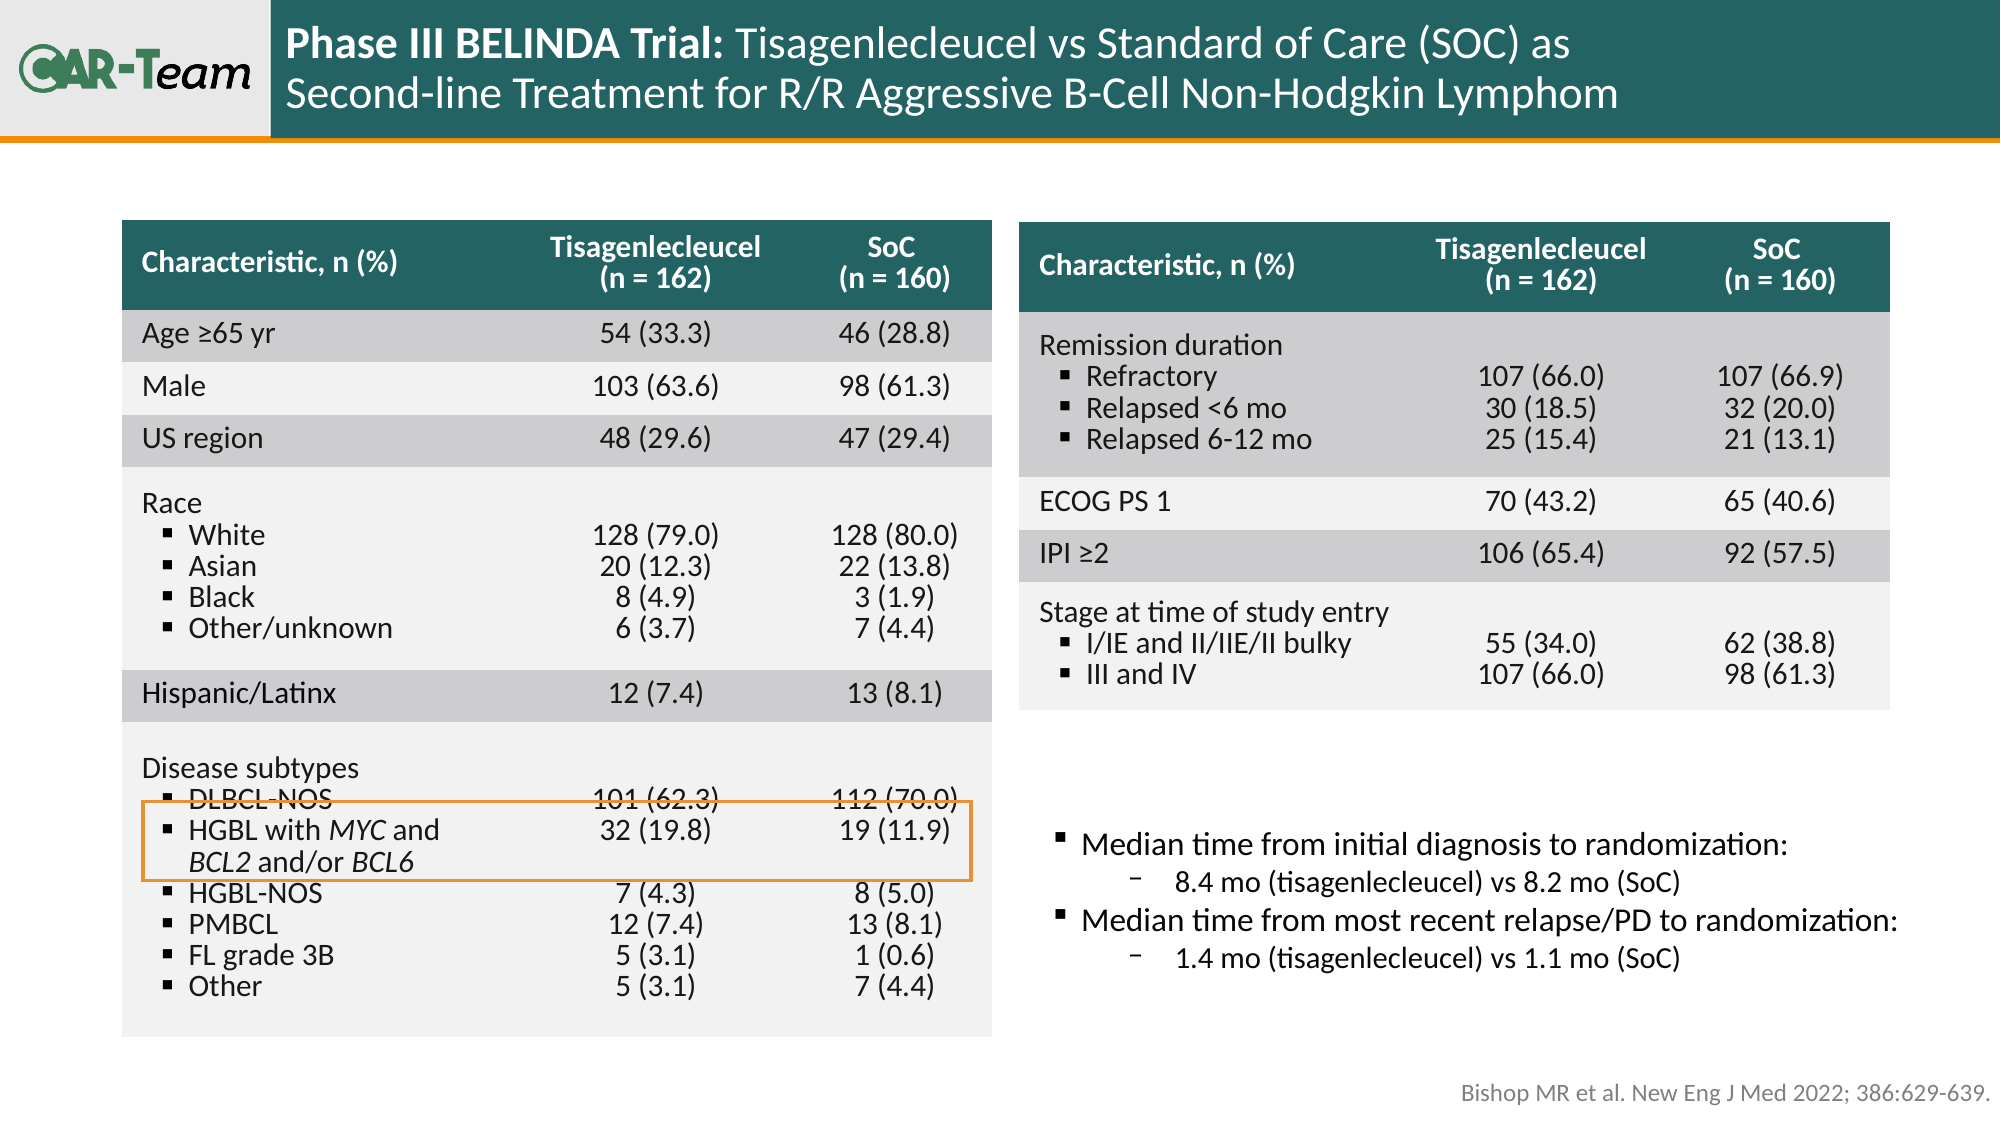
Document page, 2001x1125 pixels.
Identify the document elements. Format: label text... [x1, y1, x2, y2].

table_cell 48 (29.6) [514, 415, 798, 467]
table_cell 128 (80.0) 22 (13.8) 3 (1.9) 7 (4.4) [798, 467, 992, 670]
table_cell 46 (28.8) [798, 310, 992, 362]
table_cell Race White Asian Black Other/unknown [122, 467, 514, 670]
table_cell 112 (70.0) 19 (11.9) 8 (5.0) 13 (8.1) 1 (0.6) 7 (4.4) [798, 722, 992, 1037]
title Phase III BELINDA Trial: Tisagenlecleucel vs Standard of Care (SOC) as Second-line Treatment for R/R Aggressive B-Cell Non-Hodgkin Lymphom [270, 0, 2000, 138]
table_cell 47 (29.4) [798, 415, 992, 467]
table_cell 107 (66.9) 32 (20.0) 21 (13.1) [1671, 312, 1890, 477]
table_cell 54 (33.3) [514, 310, 798, 362]
picture [19, 44, 250, 93]
table_cell IPI ≥2 [1019, 530, 1412, 582]
text_box Median time from initial diagnosis to randomization: 8.4 mo (tisagenlecleucel) vs 8.2 mo (SoC) Median time from most recent relapse/PD to randomization: 1.4 mo (tisagenlecleucel) vs 1.1 mo (SoC) [1019, 814, 1949, 983]
table_header Tisagenlecleucel (n = 162) [514, 220, 798, 310]
table_cell 55 (34.0) 107 (66.0) [1412, 582, 1671, 710]
table_cell Disease subtypes DLBCL-NOS HGBL with MYC and BCL2 and/or BCL6 HGBL-NOS PMBCL FL grade 3B Other [122, 722, 514, 1037]
table_cell 12 (7.4) [514, 670, 798, 722]
table_cell Stage at time of study entry I/IE and II/IIE/II bulky III and IV [1019, 582, 1412, 710]
table_cell 92 (57.5) [1671, 530, 1890, 582]
table_cell Male [122, 362, 514, 415]
table_cell 101 (62.3) 32 (19.8) 7 (4.3) 12 (7.4) 5 (3.1) 5 (3.1) [514, 882, 798, 1037]
table_header Characteristic, n (%) [122, 220, 514, 310]
text_box Bishop MR et al. New Eng J Med 2022; 386:629-639. [0, 1057, 2000, 1125]
table_header SoC (n = 160) [1671, 222, 1890, 312]
text_box [142, 801, 972, 882]
table_cell 62 (38.8) 98 (61.3) [1671, 582, 1890, 710]
table_cell Remission duration Refractory Relapsed <6 mo Relapsed 6-12 mo [1019, 312, 1412, 477]
table_cell 106 (65.4) [1412, 530, 1671, 582]
table_cell 65 (40.6) [1671, 477, 1890, 530]
table_cell Hispanic/Latinx [122, 670, 514, 722]
table_cell 70 (43.2) [1412, 477, 1671, 530]
table_cell 103 (63.6) [514, 362, 798, 415]
table_cell 101 (62.3) 32 (19.8) 7 (4.3) 12 (7.4) 5 (3.1) 5 (3.1) [514, 722, 798, 801]
table_cell 107 (66.0) 30 (18.5) 25 (15.4) [1412, 312, 1671, 477]
table_cell 128 (79.0) 20 (12.3) 8 (4.9) 6 (3.7) [514, 467, 798, 670]
table_cell US region [122, 415, 514, 467]
table_header Tisagenlecleucel (n = 162) [1412, 222, 1671, 312]
table_header Characteristic, n (%) [1019, 222, 1412, 312]
table_cell ECOG PS 1 [1019, 477, 1412, 530]
table_header SoC (n = 160) [798, 220, 992, 310]
table_cell 98 (61.3) [798, 362, 992, 415]
table_cell Age ≥65 yr [122, 310, 514, 362]
table_cell 13 (8.1) [798, 670, 992, 722]
